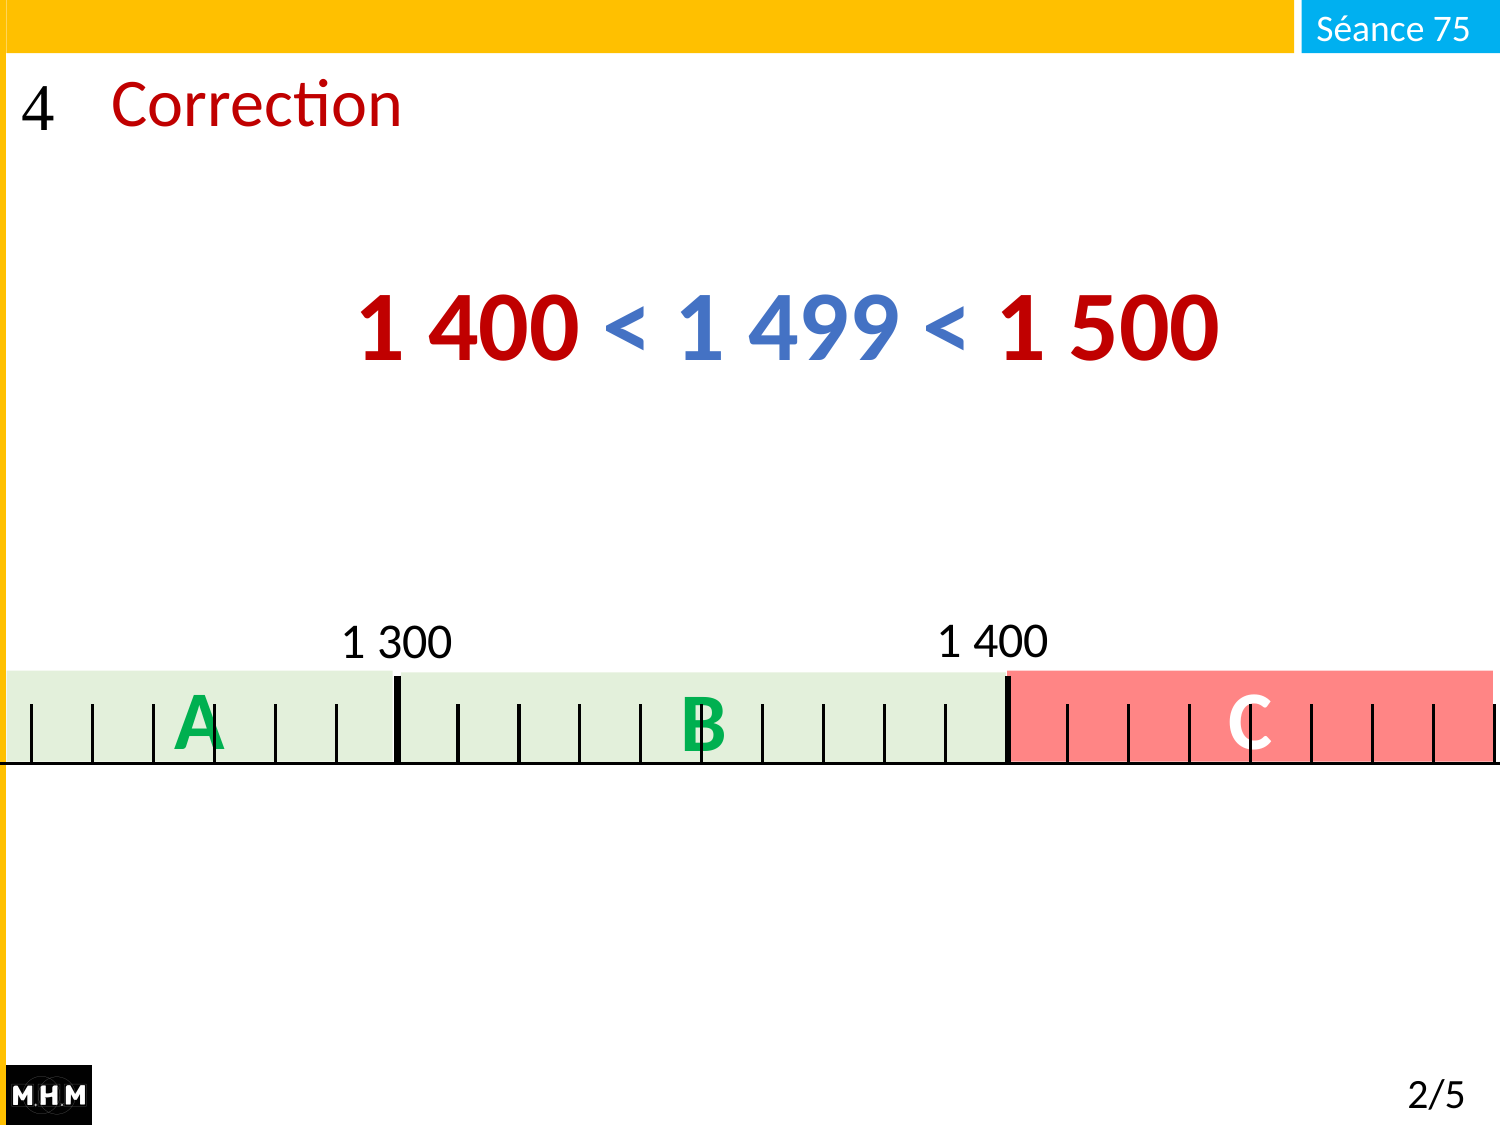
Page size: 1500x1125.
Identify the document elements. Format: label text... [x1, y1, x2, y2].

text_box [0, 675, 1500, 765]
text_box 1 400 < 1 499 < 1 500 [202, 253, 1374, 388]
text_box B [472, 671, 910, 675]
title Correction [96, 60, 1391, 150]
picture [6, 1065, 92, 1125]
text_box 1 300 [314, 601, 472, 675]
text_box C [1068, 670, 1494, 675]
list 2/5 [1373, 1064, 1500, 1125]
text_box 1 400 [910, 599, 1068, 675]
text_box A [6, 670, 314, 675]
